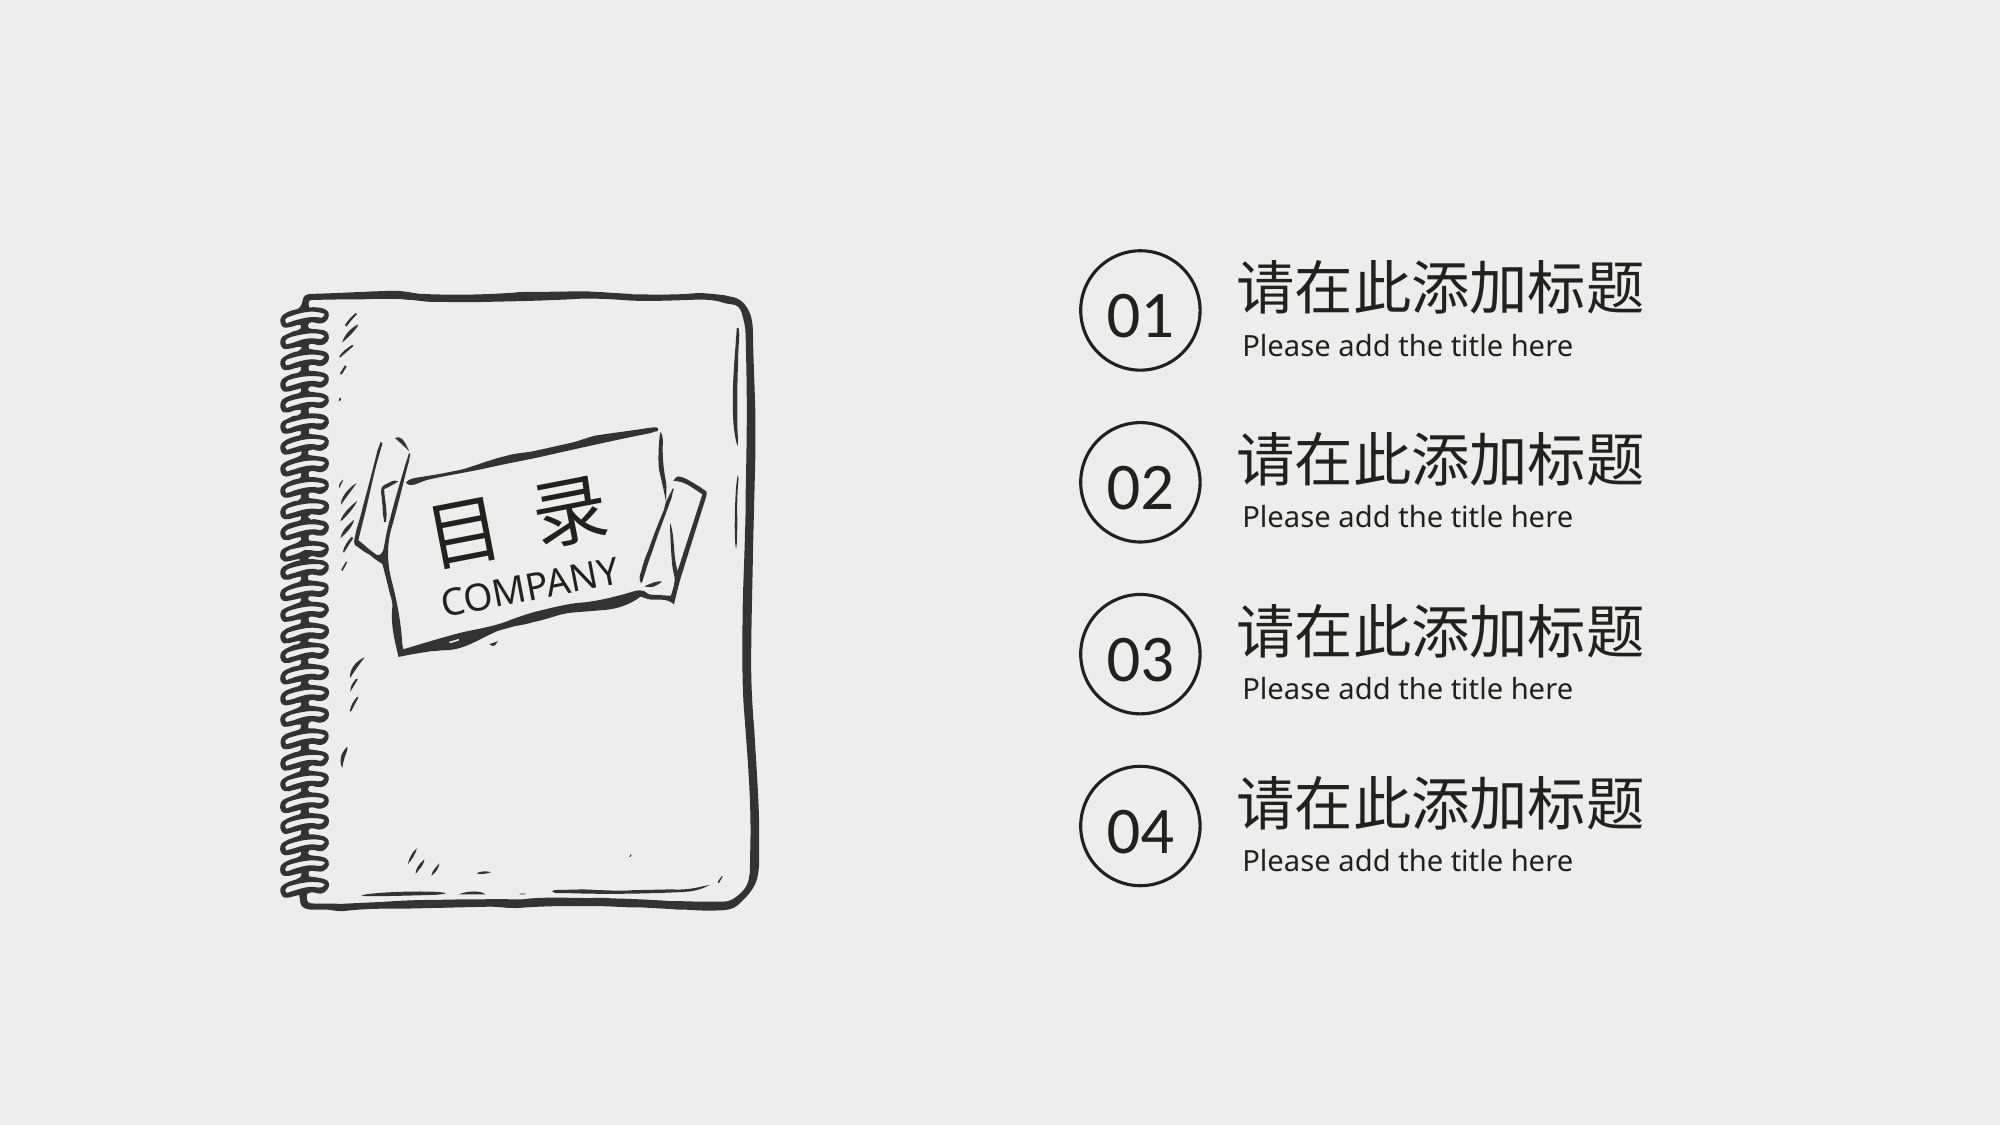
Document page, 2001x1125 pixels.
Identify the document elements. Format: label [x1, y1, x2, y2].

text_box [350, 678, 358, 692]
text_box [350, 657, 365, 678]
text_box [552, 885, 710, 894]
text_box [431, 863, 440, 876]
text_box [340, 746, 348, 768]
text_box [340, 504, 353, 522]
text_box [1080, 587, 1697, 714]
text_box [344, 312, 358, 327]
text_box [340, 485, 353, 505]
text_box [339, 344, 354, 358]
text_box [280, 290, 760, 912]
text_box [339, 365, 347, 375]
text_box [1080, 243, 1697, 371]
text_box [349, 696, 359, 712]
text_box [342, 324, 359, 343]
text_box [361, 891, 446, 897]
text_box [734, 475, 739, 549]
text_box [1080, 415, 1697, 543]
text_box [407, 848, 417, 865]
text_box [415, 859, 425, 874]
text_box [341, 561, 348, 572]
text_box [732, 328, 740, 447]
text_box [1080, 759, 1697, 886]
text_box [458, 891, 486, 895]
text_box [717, 875, 723, 884]
text_box [353, 426, 708, 657]
text_box [342, 536, 353, 553]
text_box [339, 479, 344, 489]
text_box [340, 520, 353, 539]
